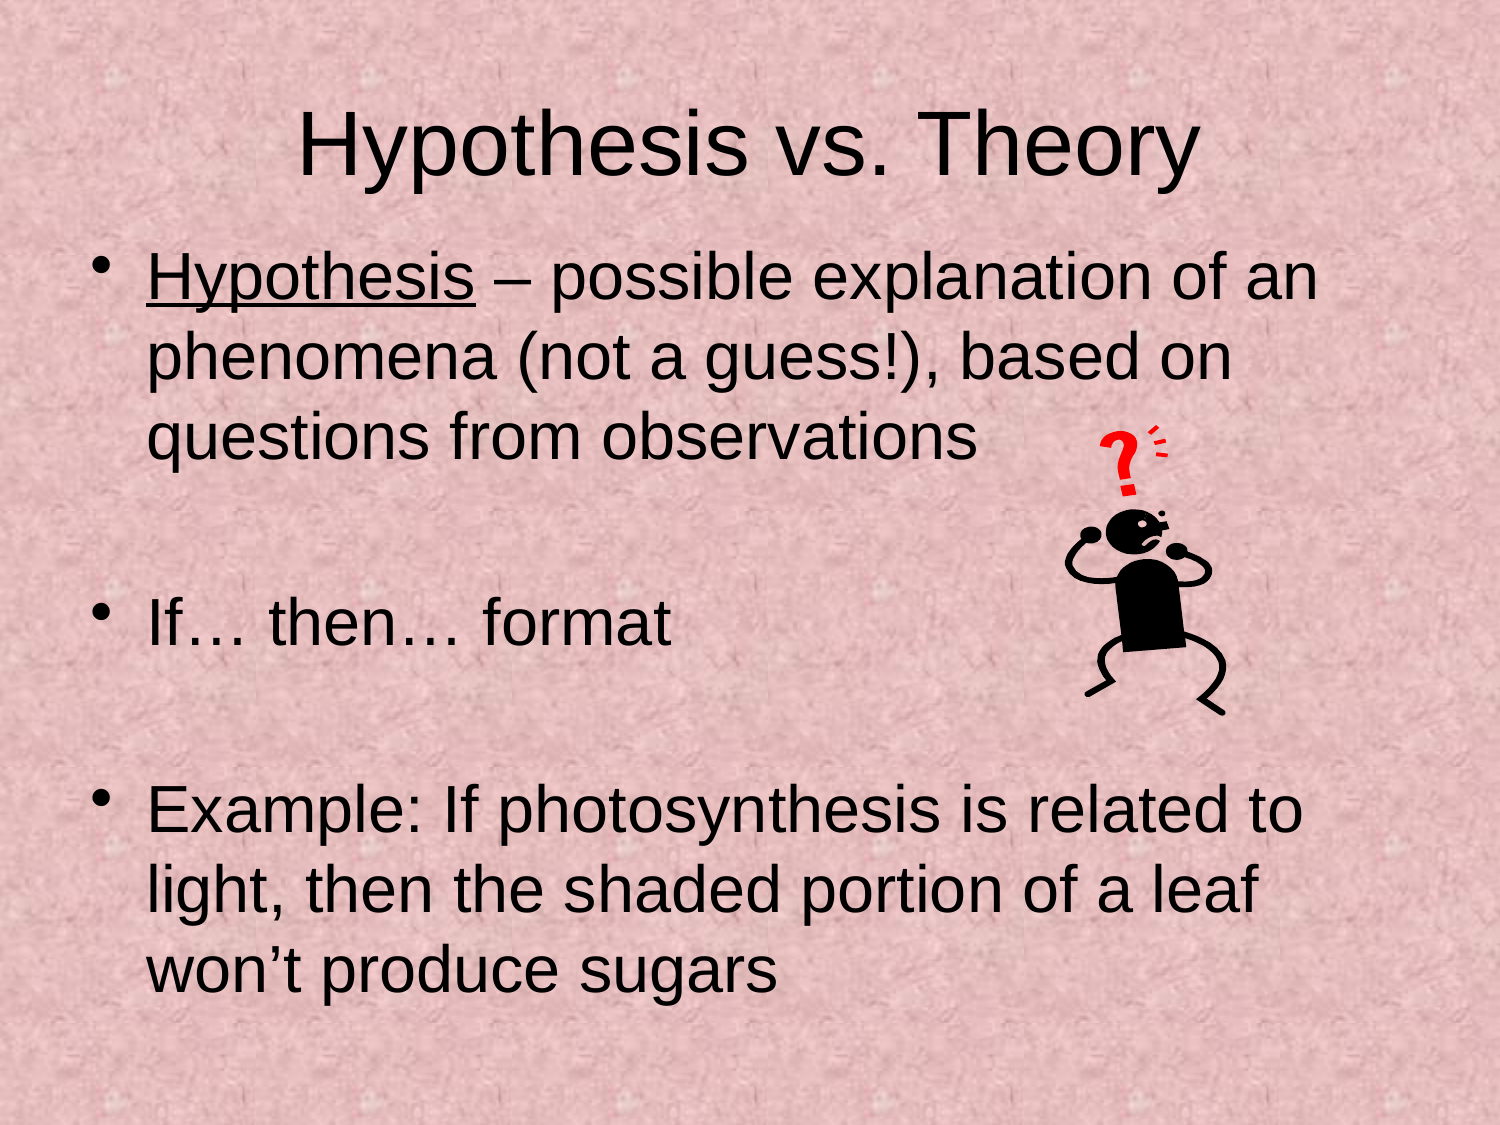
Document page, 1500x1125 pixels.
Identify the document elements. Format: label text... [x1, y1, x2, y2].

title Hypothesis vs. Theory [74, 44, 1426, 224]
picture [0, 0, 1500, 1125]
list Hypothesis – possible explanation of an phenomena (not a guess!), based on questions from observations If… then… format Example: If photosynthesis is related to light, then the shaded portion of a leaf won’t produce sugars [74, 224, 1426, 1051]
